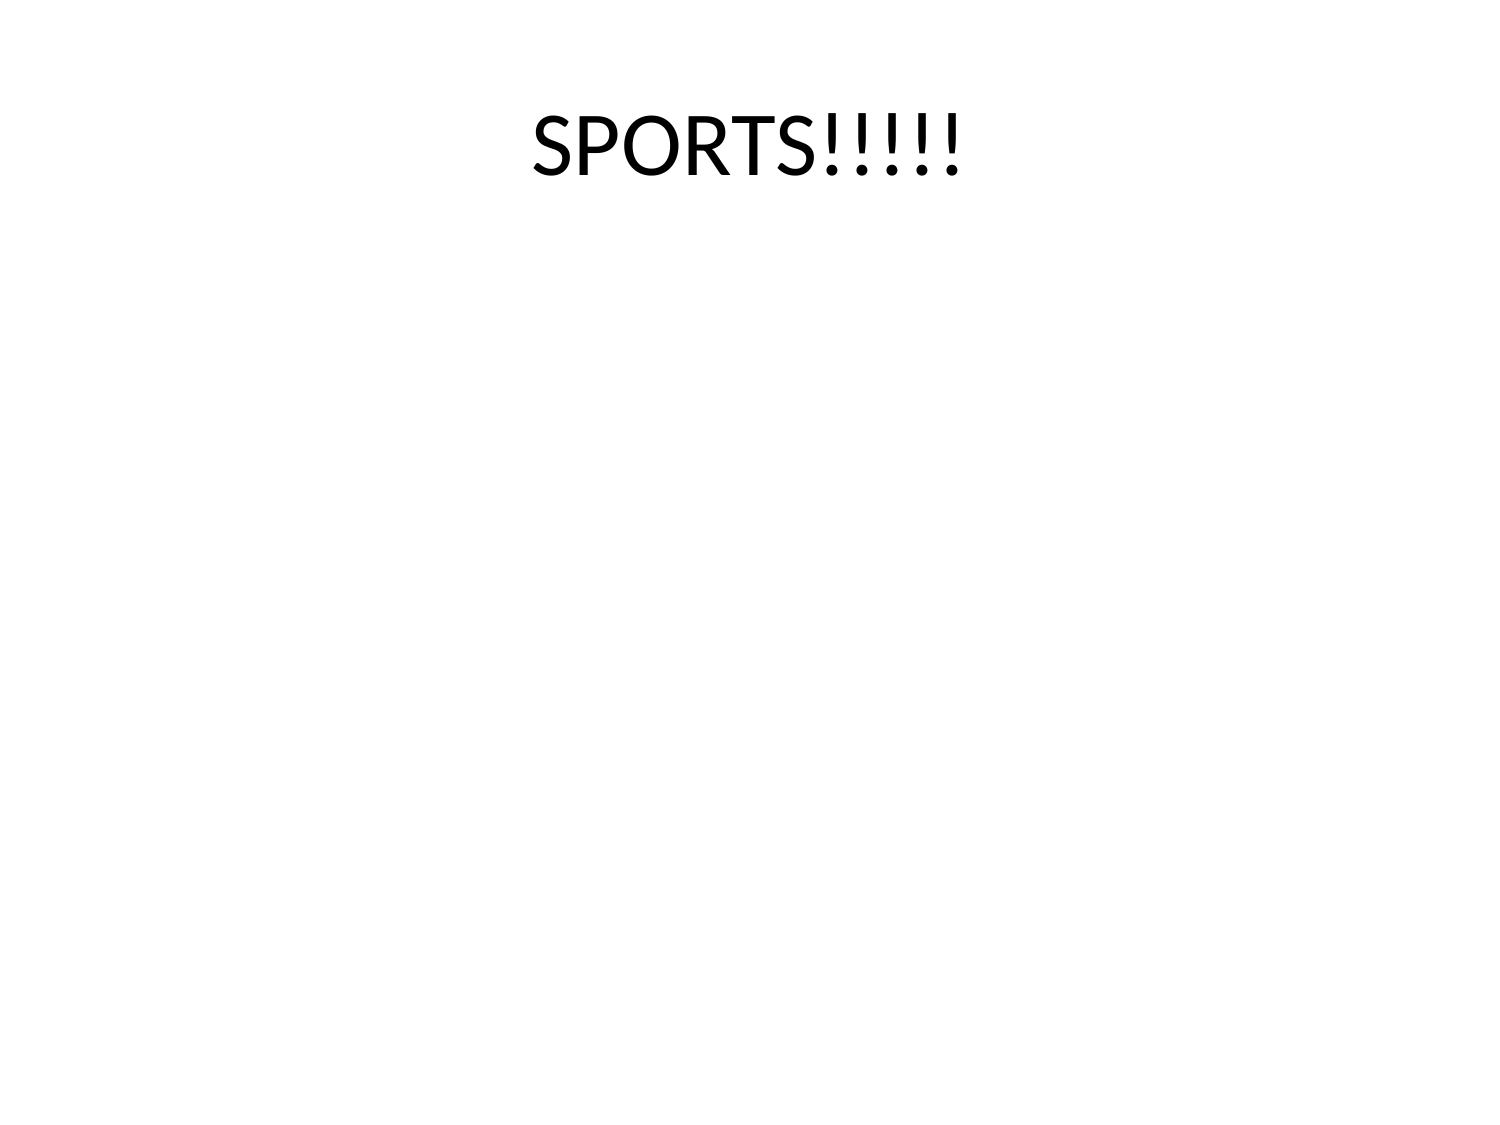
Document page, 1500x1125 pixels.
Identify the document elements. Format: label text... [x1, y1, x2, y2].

title SPORTS!!!!! [75, 45, 1425, 233]
